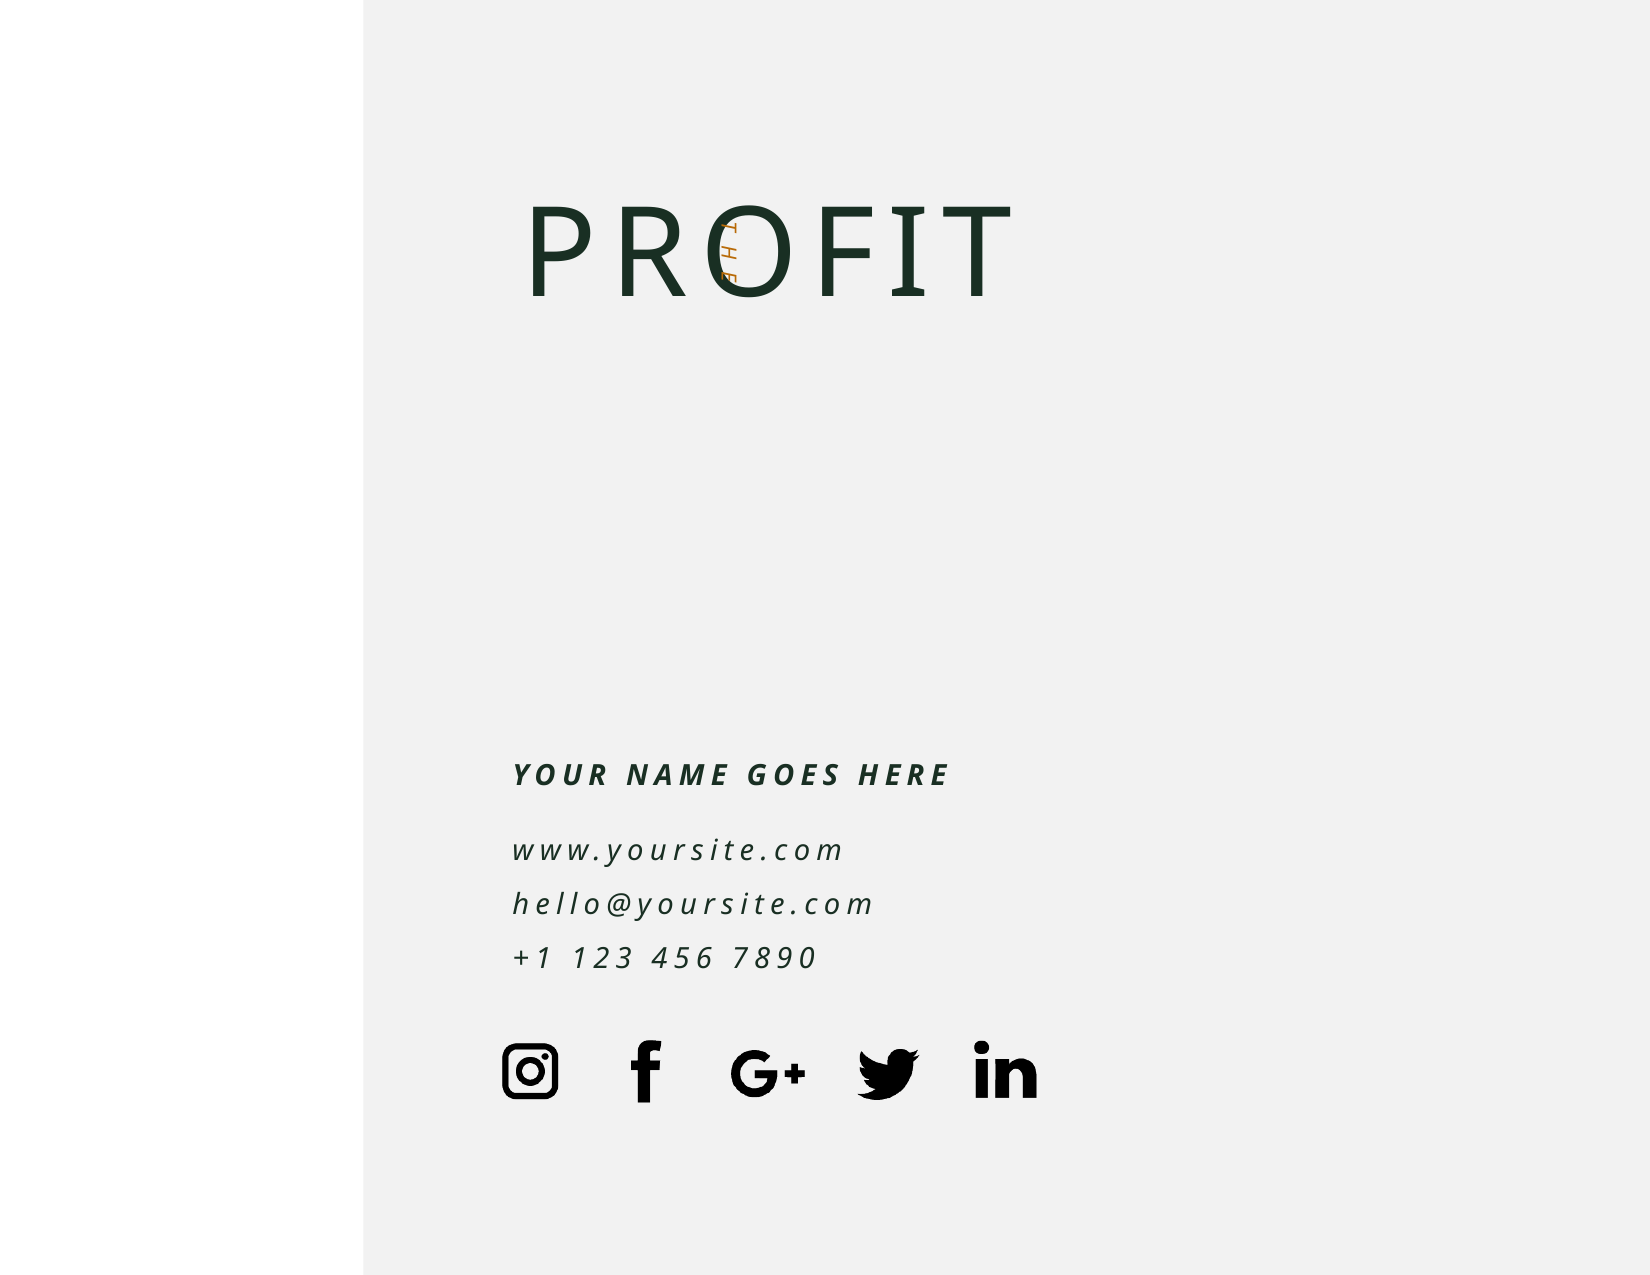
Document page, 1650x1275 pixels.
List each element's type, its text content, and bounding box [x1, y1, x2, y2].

picture [729, 1033, 805, 1109]
text_box YOUR NAME GOES HERE www.yoursite.com hello@yoursite.com +1 123 456 7890 [497, 746, 1346, 1014]
picture [855, 1041, 921, 1107]
picture [613, 1038, 679, 1104]
picture [971, 1036, 1038, 1102]
picture [497, 1038, 563, 1104]
text_box [362, 0, 1650, 1275]
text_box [620, 0, 915, 722]
